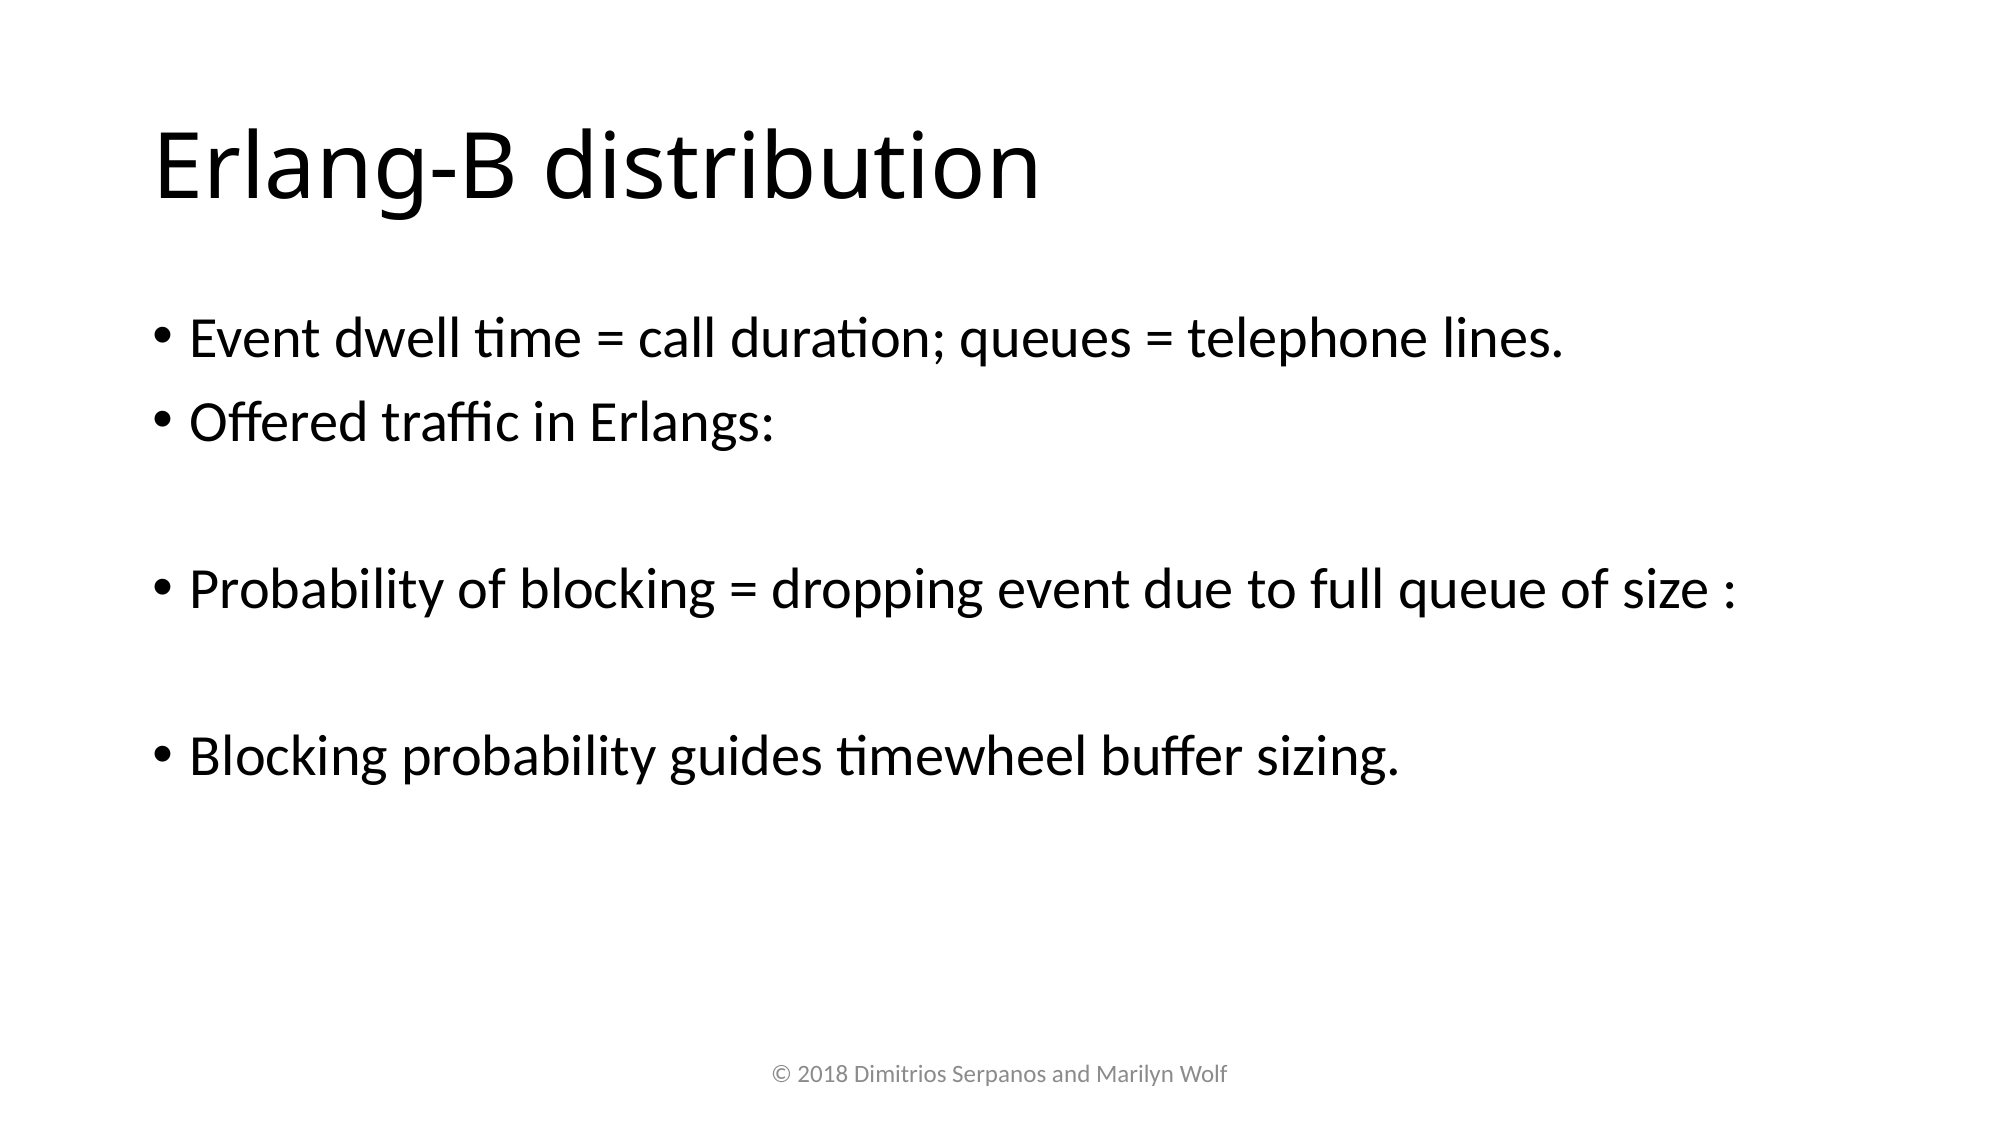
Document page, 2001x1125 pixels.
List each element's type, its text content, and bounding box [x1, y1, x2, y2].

title Erlang-B distribution [137, 59, 1863, 278]
footer © 2018 Dimitrios Serpanos and Marilyn Wolf [662, 1042, 1338, 1103]
